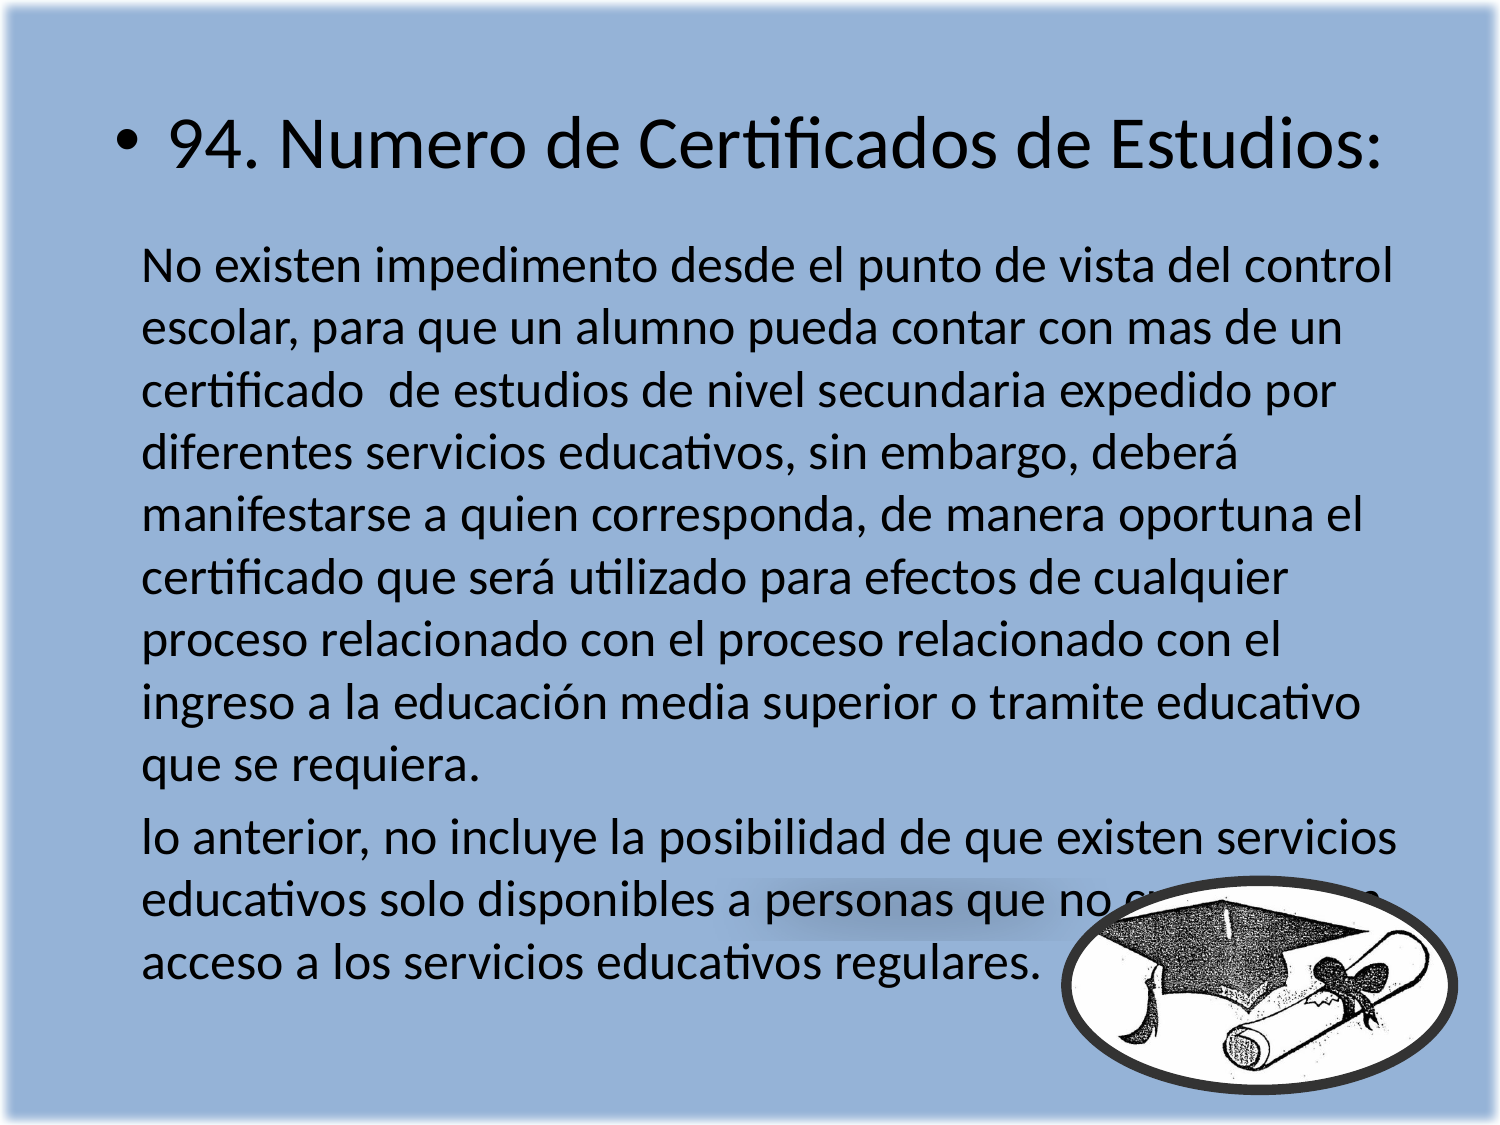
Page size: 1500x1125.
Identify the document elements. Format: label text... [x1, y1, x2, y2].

title 94. Numero de Certificados de Estudios: [75, 45, 1425, 222]
picture [1066, 880, 1454, 1091]
list No existen impedimento desde el punto de vista del control escolar, para que un alumno pueda contar con mas de un certificado de estudios de nivel secundaria expedido por diferentes servicios educativos, sin embargo, deberá manifestarse a quien corresponda, de manera oportuna el certificado que será utilizado para efectos de cualquier proceso relacionado con el proceso relacionado con el ingreso a la educación media superior o tramite educativo que se requiera. lo anterior, no incluye la posibilidad de que existen servicios educativos solo disponibles a personas que no cuentan con acceso a los servicios educativos regulares. [75, 222, 1425, 1005]
text_box [14, 14, 1487, 1112]
